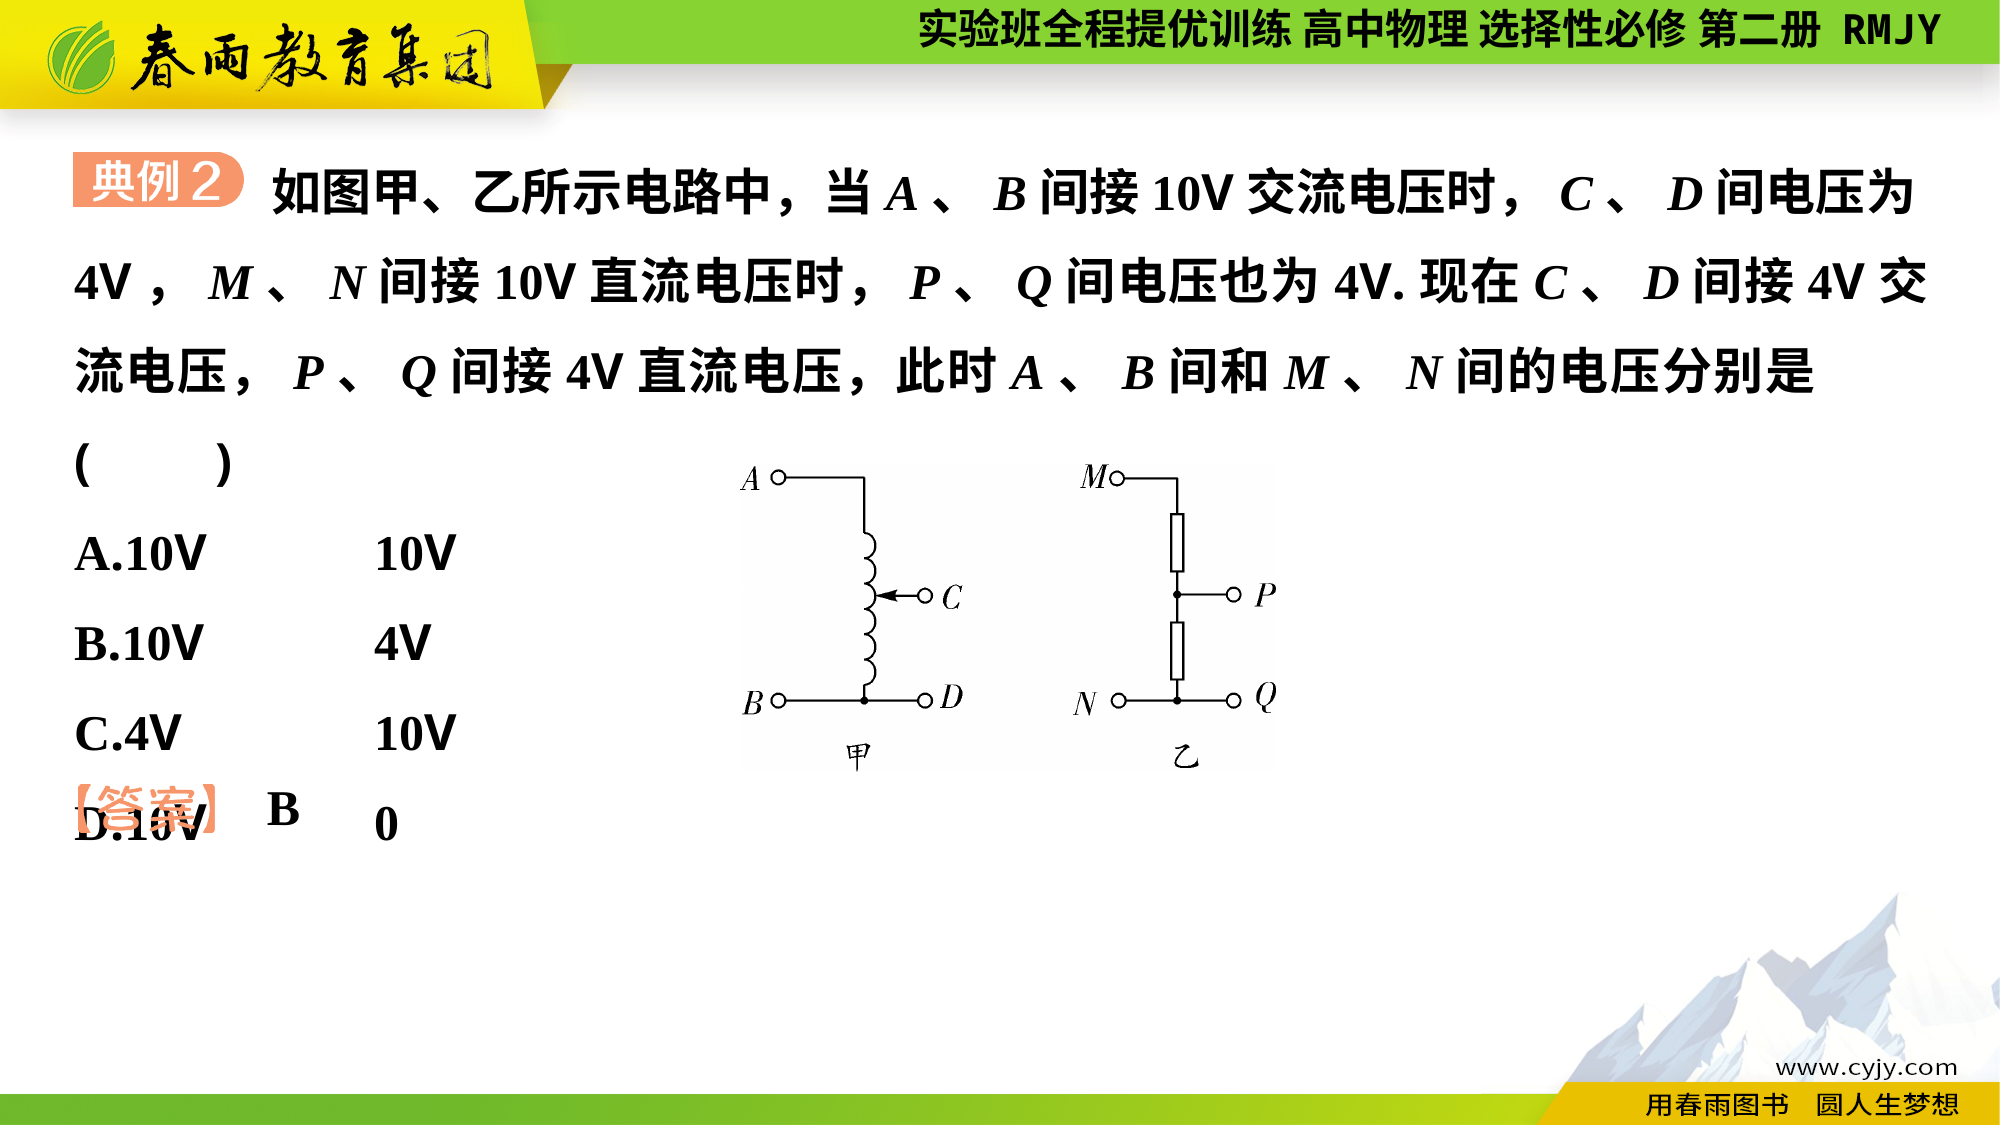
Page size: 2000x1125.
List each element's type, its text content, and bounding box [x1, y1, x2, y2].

list 如图甲、乙所示电路中，当A、B间接10V交流电压时，C、D间电压为4V，M、N间接10V直流电压时，P、Q间电压也为4V.现在C、D间接4V交流电压，P、Q间接4V直流电压，此时A、B间和M、N间的电压分别是 ( ) A.10V 10V B.10V 4V C.4V 10V D.10V 0 [59, 122, 1944, 774]
picture [0, 0, 2000, 1125]
text_box B [252, 767, 316, 843]
